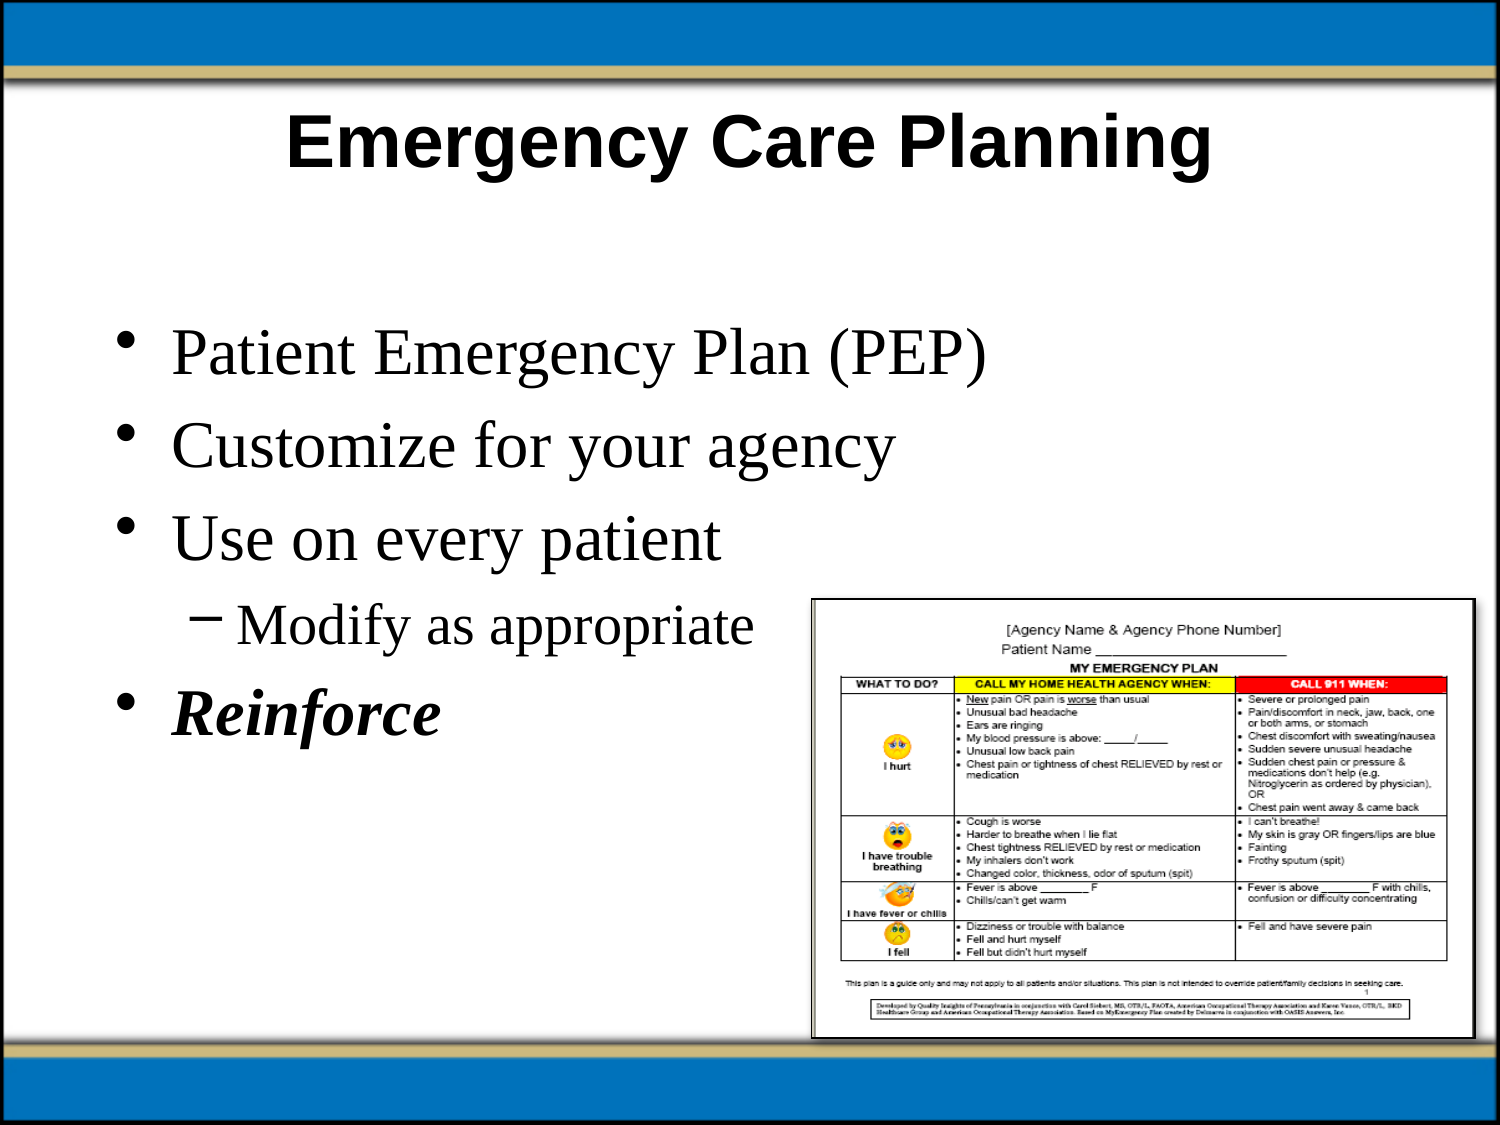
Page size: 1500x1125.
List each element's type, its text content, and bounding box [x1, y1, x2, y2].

picture [0, 0, 1500, 1125]
list Patient Emergency Plan (PEP) Customize for your agency Use on every patient Modify as appropriate Reinforce [99, 299, 1375, 975]
title Emergency Care Planning [112, 75, 1388, 200]
